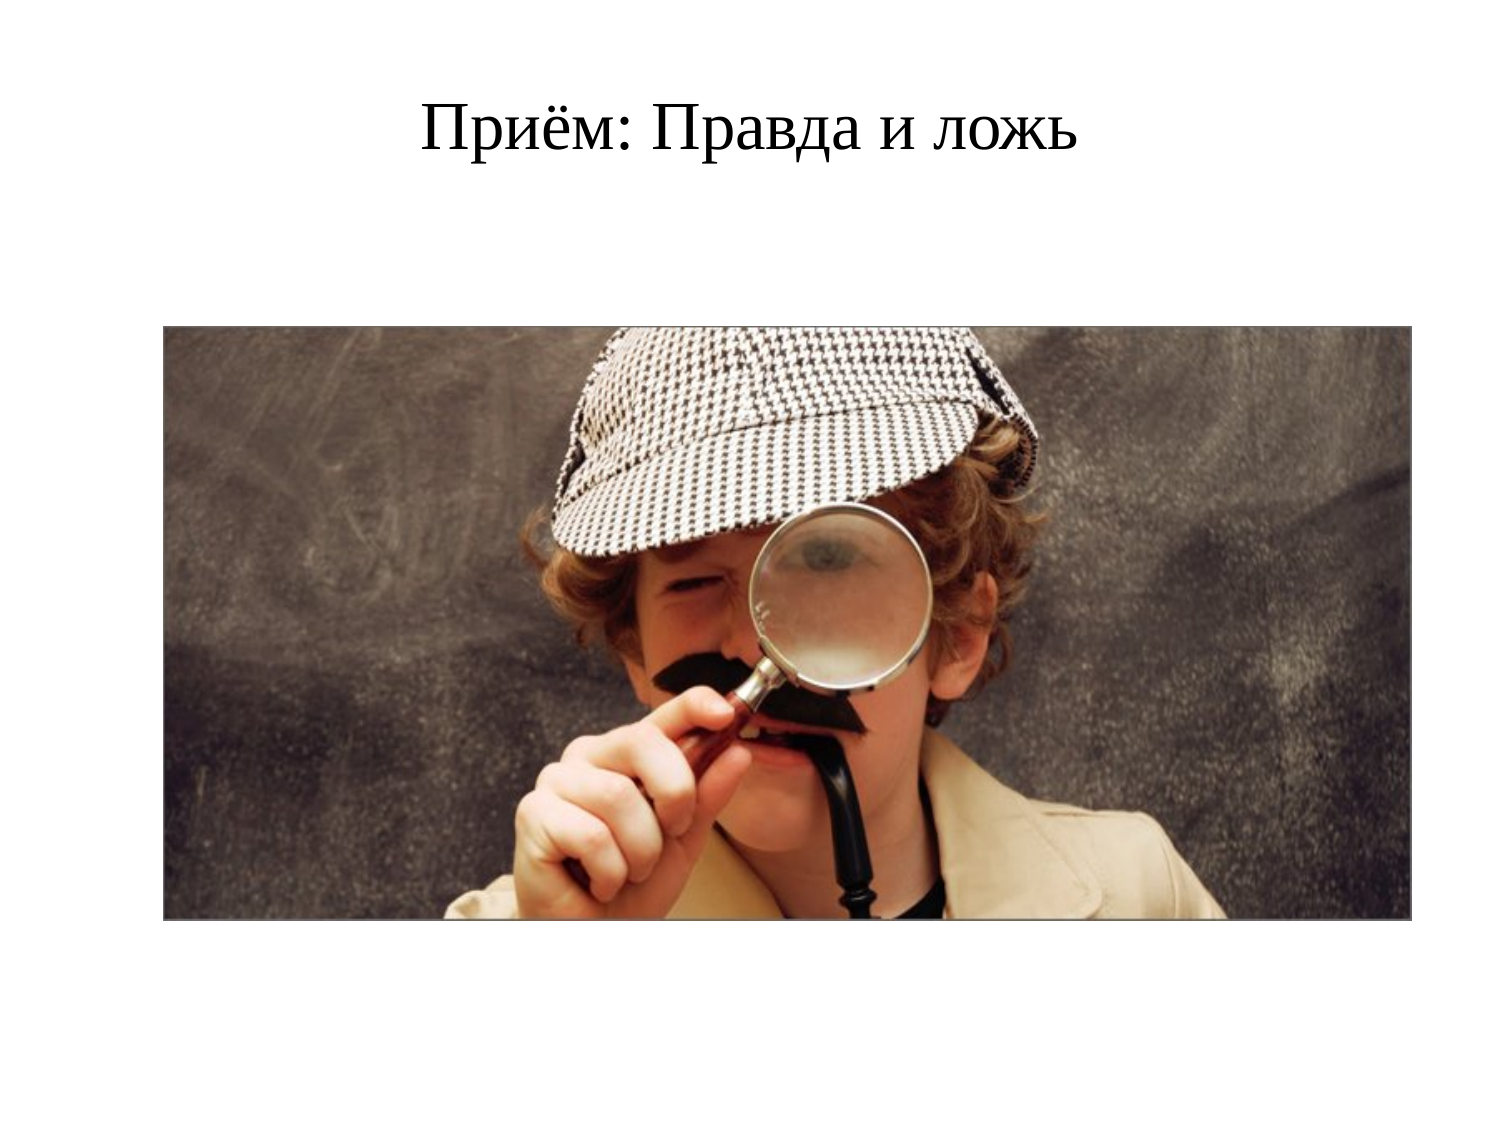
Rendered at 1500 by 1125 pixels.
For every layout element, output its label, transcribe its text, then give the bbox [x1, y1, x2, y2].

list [163, 326, 1412, 921]
title Приём: Правда и ложь [103, 59, 1397, 278]
